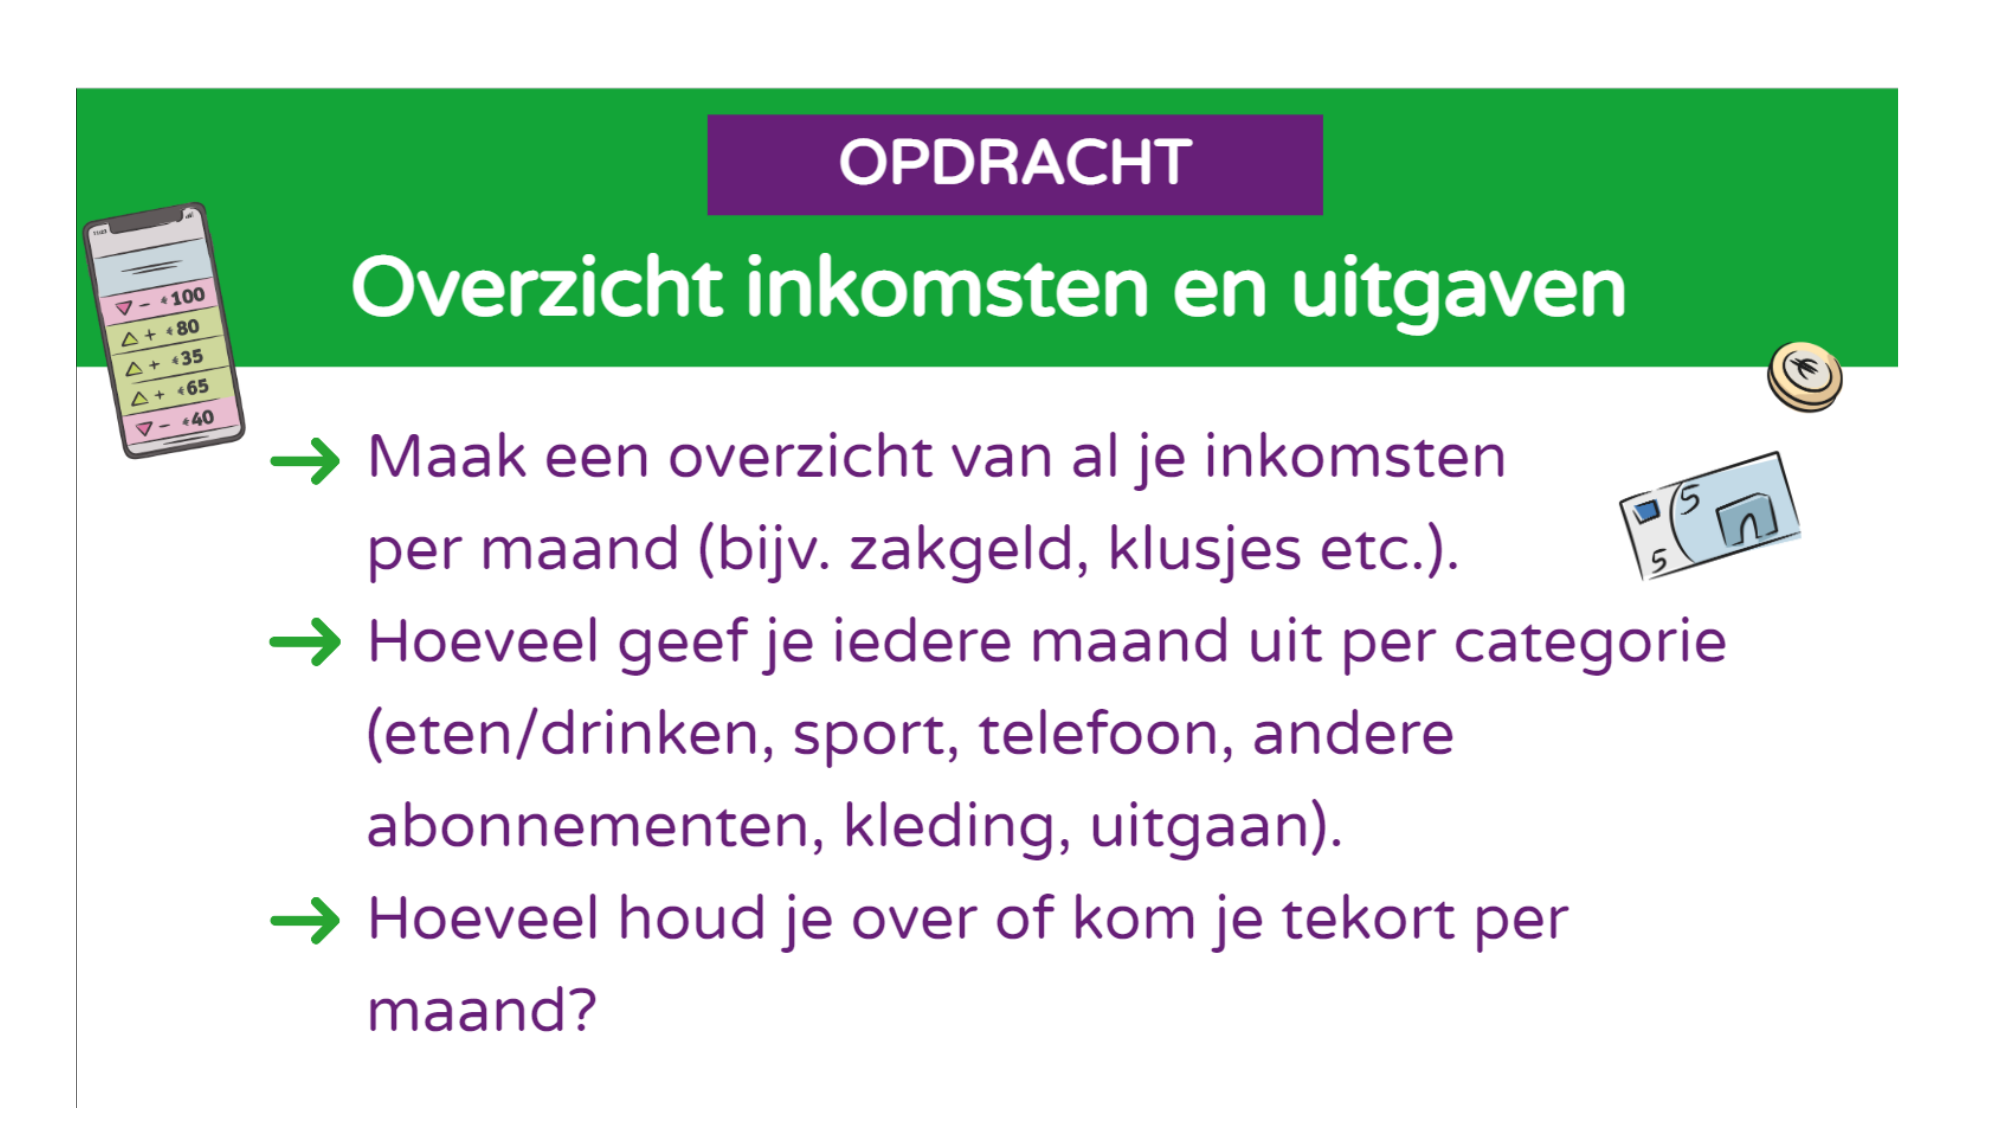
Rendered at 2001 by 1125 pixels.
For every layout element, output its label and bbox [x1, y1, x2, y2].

list [75, 86, 1899, 1108]
